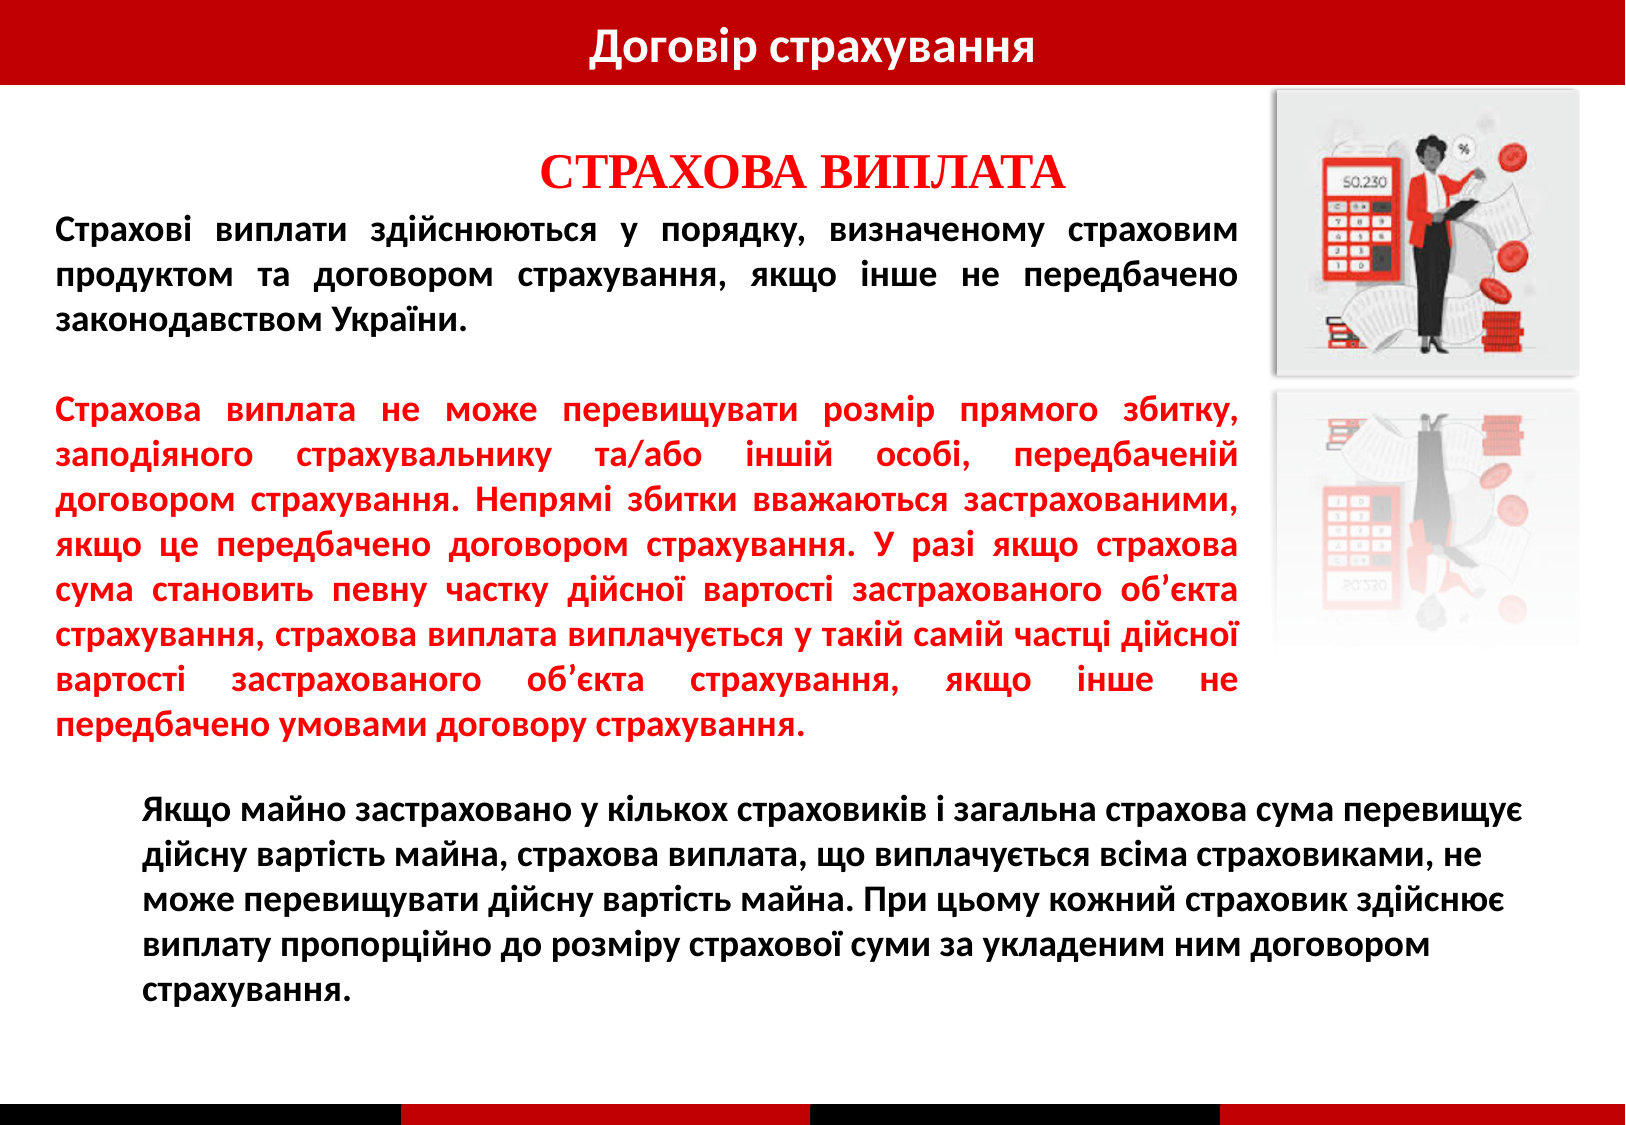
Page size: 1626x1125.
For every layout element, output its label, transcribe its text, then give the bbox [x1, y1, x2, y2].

picture [1263, 82, 1584, 686]
text_box [1220, 1104, 1625, 1125]
text_box [810, 1104, 1220, 1125]
text_box Страхові виплати здійснюються у порядку, визначеному страховим продуктом та договором страхування, якщо інше не передбачено законодавством України. Страхова виплата не може перевищувати розмір прямого збитку, заподіяного страхувальнику та/або іншій особі, передбаченій договором страхування. Непрямі збитки вважаються застрахованими, якщо це передбачено договором страхування. У разі якщо страхова сума становить певну частку дійсної вартості застрахованого об’єкта страхування, страхова виплата виплачується у такій самій частці дійсної вартості застрахованого об’єкта страхування, якщо інше не передбачено умовами договору страхування. [40, 196, 1255, 841]
text_box [401, 1104, 810, 1125]
text_box Якщо майно застраховано у кількох страховиків і загальна страхова сума перевищує дійсну вартість майна, страхова виплата, що виплачується всіма страховиками, не може перевищувати дійсну вартість майна. При цьому кожний страховик здійснює виплату пропорційно до розміру страхової суми за укладеним ним договором страхування. [127, 776, 1571, 1017]
text_box Договір страхування [0, 0, 1625, 85]
text_box СТРАХОВА ВИПЛАТА [35, 130, 1258, 206]
text_box [0, 1104, 401, 1125]
